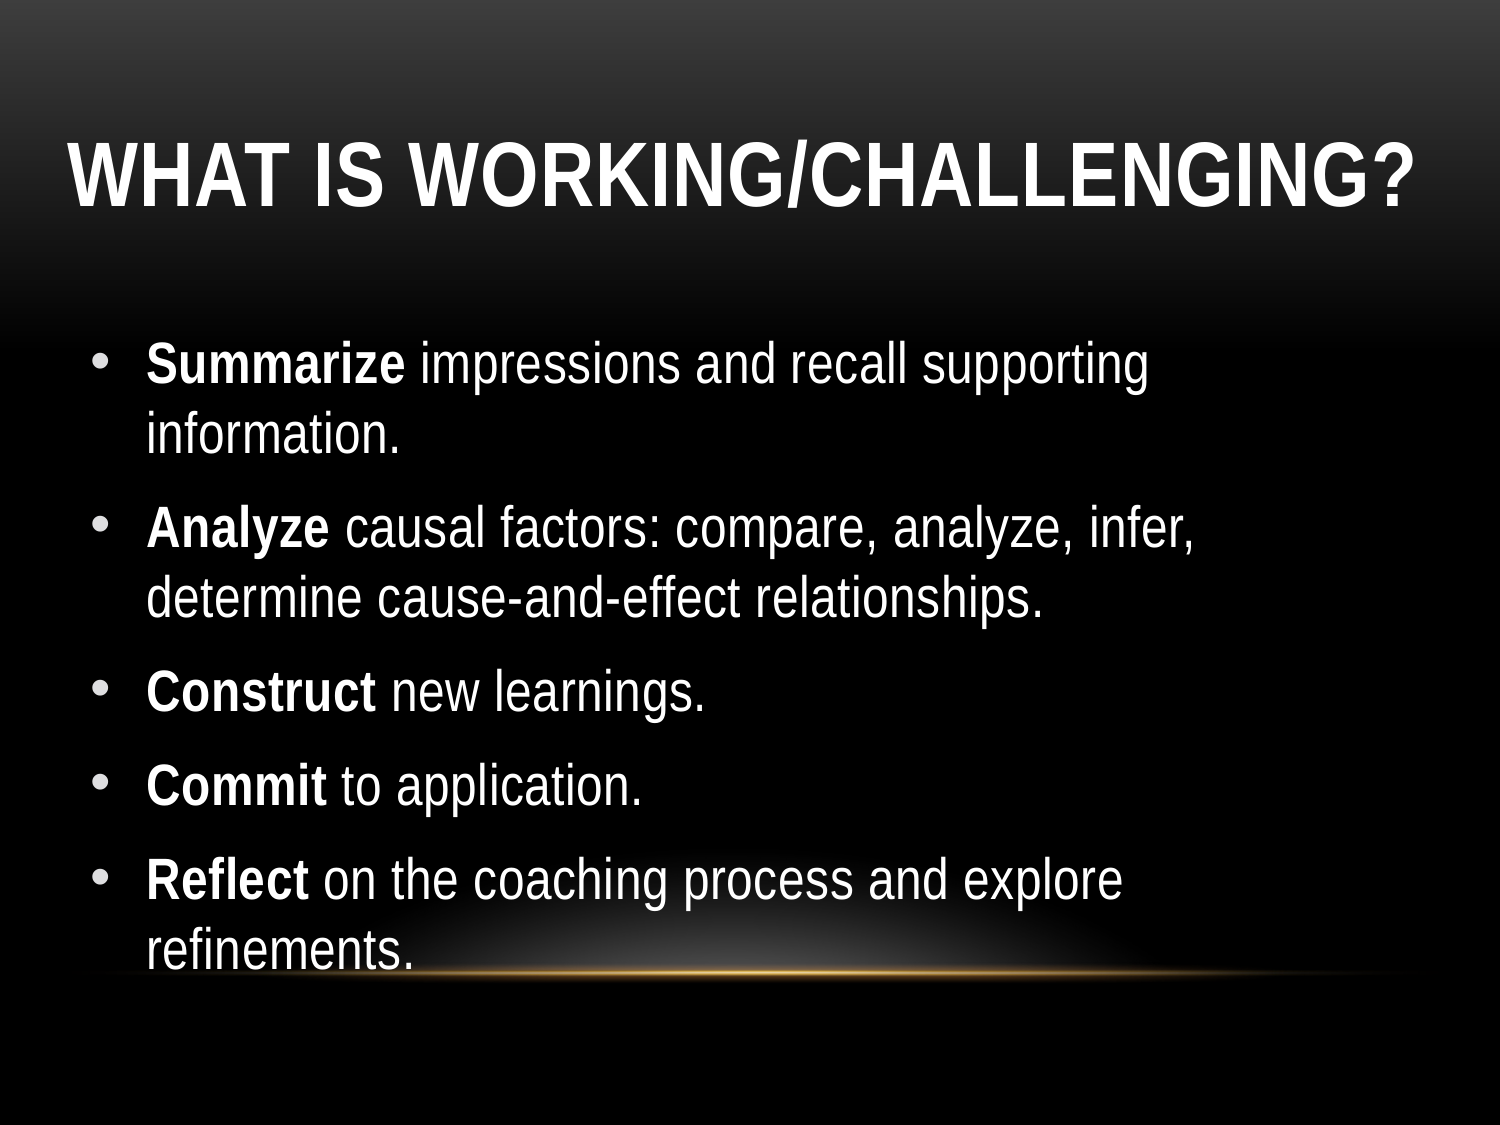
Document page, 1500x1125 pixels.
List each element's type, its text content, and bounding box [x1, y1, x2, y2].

title What is working/challenging? [37, 45, 1450, 233]
list Summarize impressions and recall supporting information. Analyze causal factors: compare, analyze, infer, determine cause-and-effect relationships. Construct new learnings. Commit to application. Reflect on the coaching process and explore refinements. [75, 317, 1425, 1063]
picture [0, 0, 1500, 1125]
